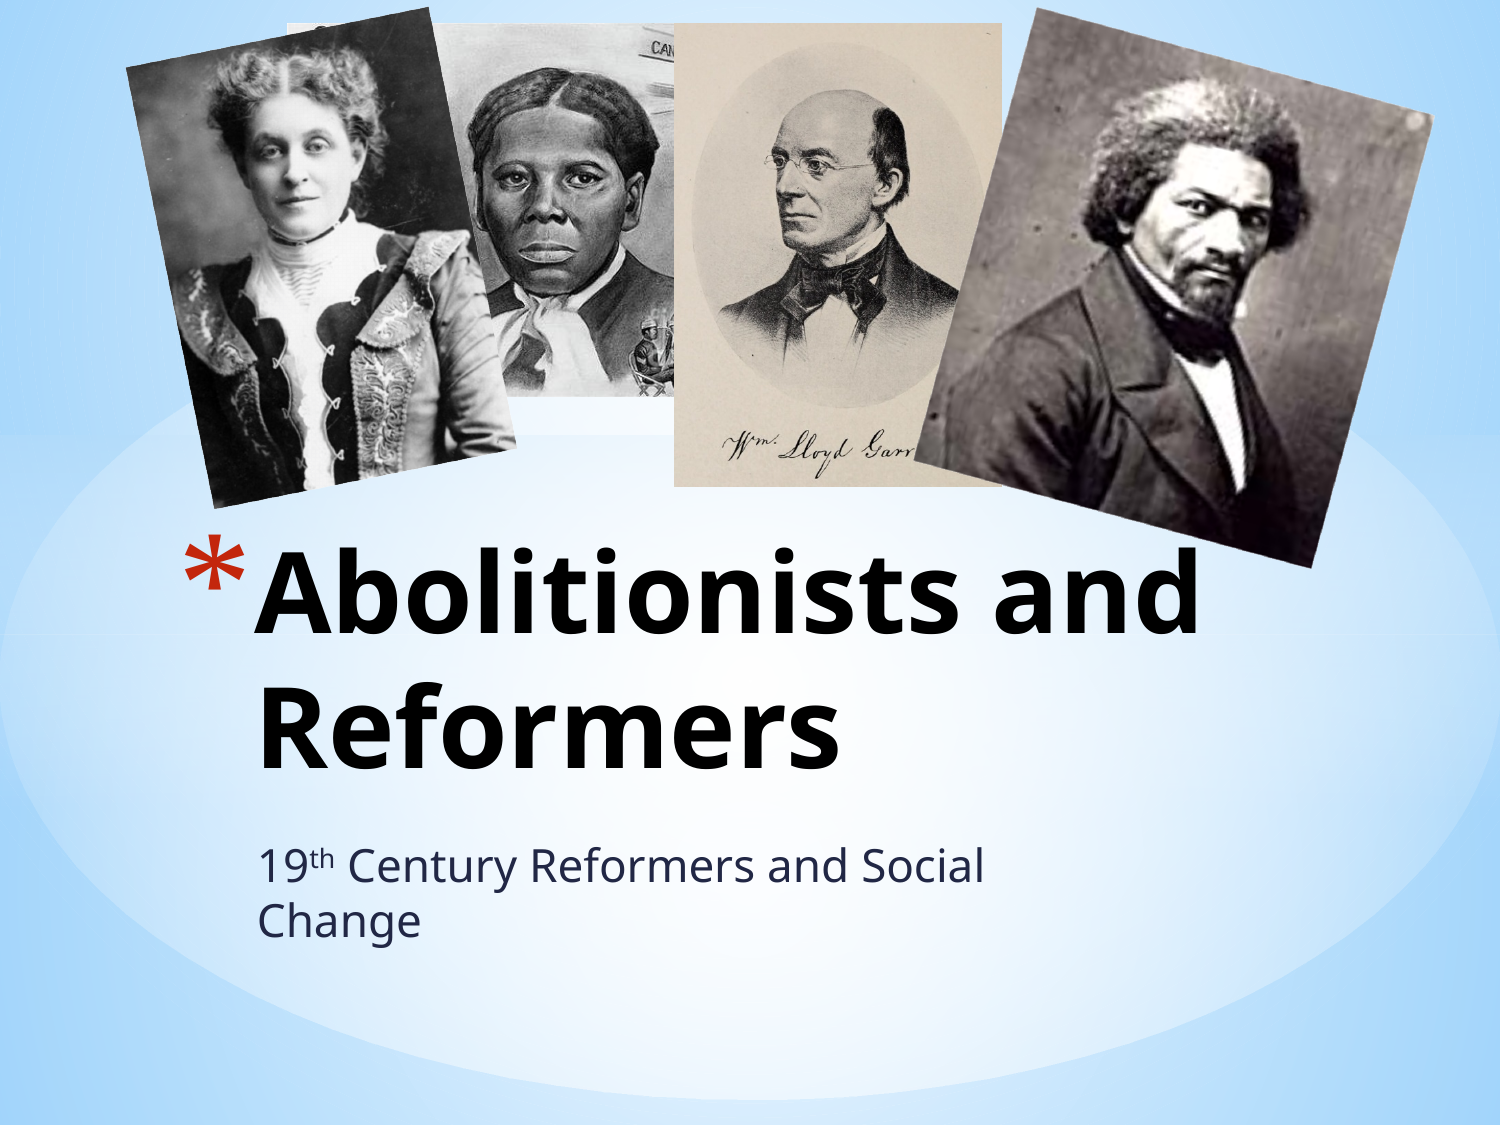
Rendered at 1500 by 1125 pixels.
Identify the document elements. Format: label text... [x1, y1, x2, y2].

picture [126, 7, 1434, 568]
subtitle 19th Century Reformers and Social Change [241, 828, 1167, 974]
title Abolitionists and Reformers [134, 513, 1312, 808]
